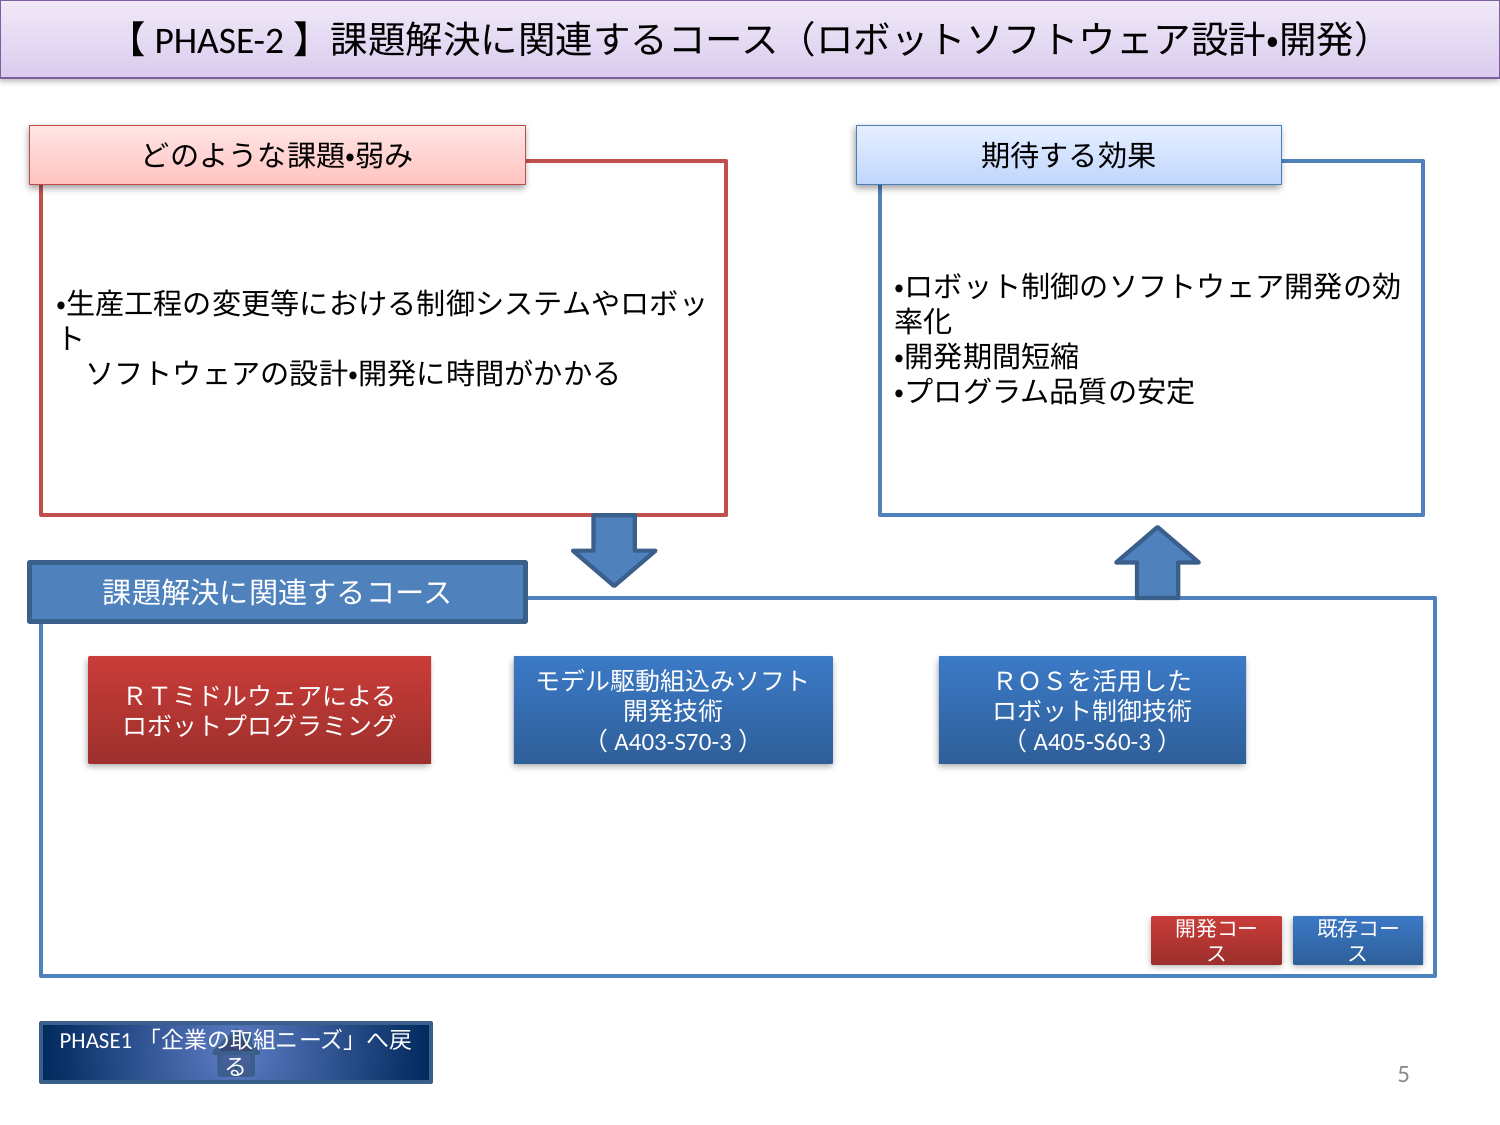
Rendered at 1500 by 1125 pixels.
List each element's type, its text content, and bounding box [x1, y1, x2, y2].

text_box シーケンス（ＰＬＣ）制御設計 [1288, 918, 1425, 970]
text_box 既存コース [1293, 916, 1424, 965]
text_box PHASE1「企業の取組ニーズ」へ戻る [39, 1021, 433, 1084]
text_box ・ロボット制御のソフトウェア開発の効率化 ・開発期間短縮 ・プログラム品質の安定 [878, 159, 1425, 517]
text_box 課題解決に関連するコース [27, 560, 528, 624]
text_box 【PHASE-2】課題解決に関連するコース（ロボットソフトウェア設計・開発） [0, 0, 1500, 79]
text_box 開発コース [1151, 916, 1282, 965]
text_box モデル駆動組込みソフト 開発技術 （A403-S70-3） [513, 656, 833, 764]
text_box [570, 513, 658, 588]
text_box ＲＴミドルウェアによる ロボットプログラミング [88, 656, 432, 764]
text_box どのような課題・弱み [29, 125, 526, 185]
text_box ＲＯＳを活用した ロボット制御技術 （A405-S60-3） [938, 656, 1247, 764]
text_box ・生産工程の変更等における制御システムやロボット ソフトウェアの設計・開発に時間がかかる [39, 159, 728, 517]
text_box [39, 596, 1437, 978]
text_box [1114, 525, 1201, 601]
slide_number 5 [1074, 1042, 1425, 1103]
text_box 期待する効果 [856, 125, 1282, 185]
